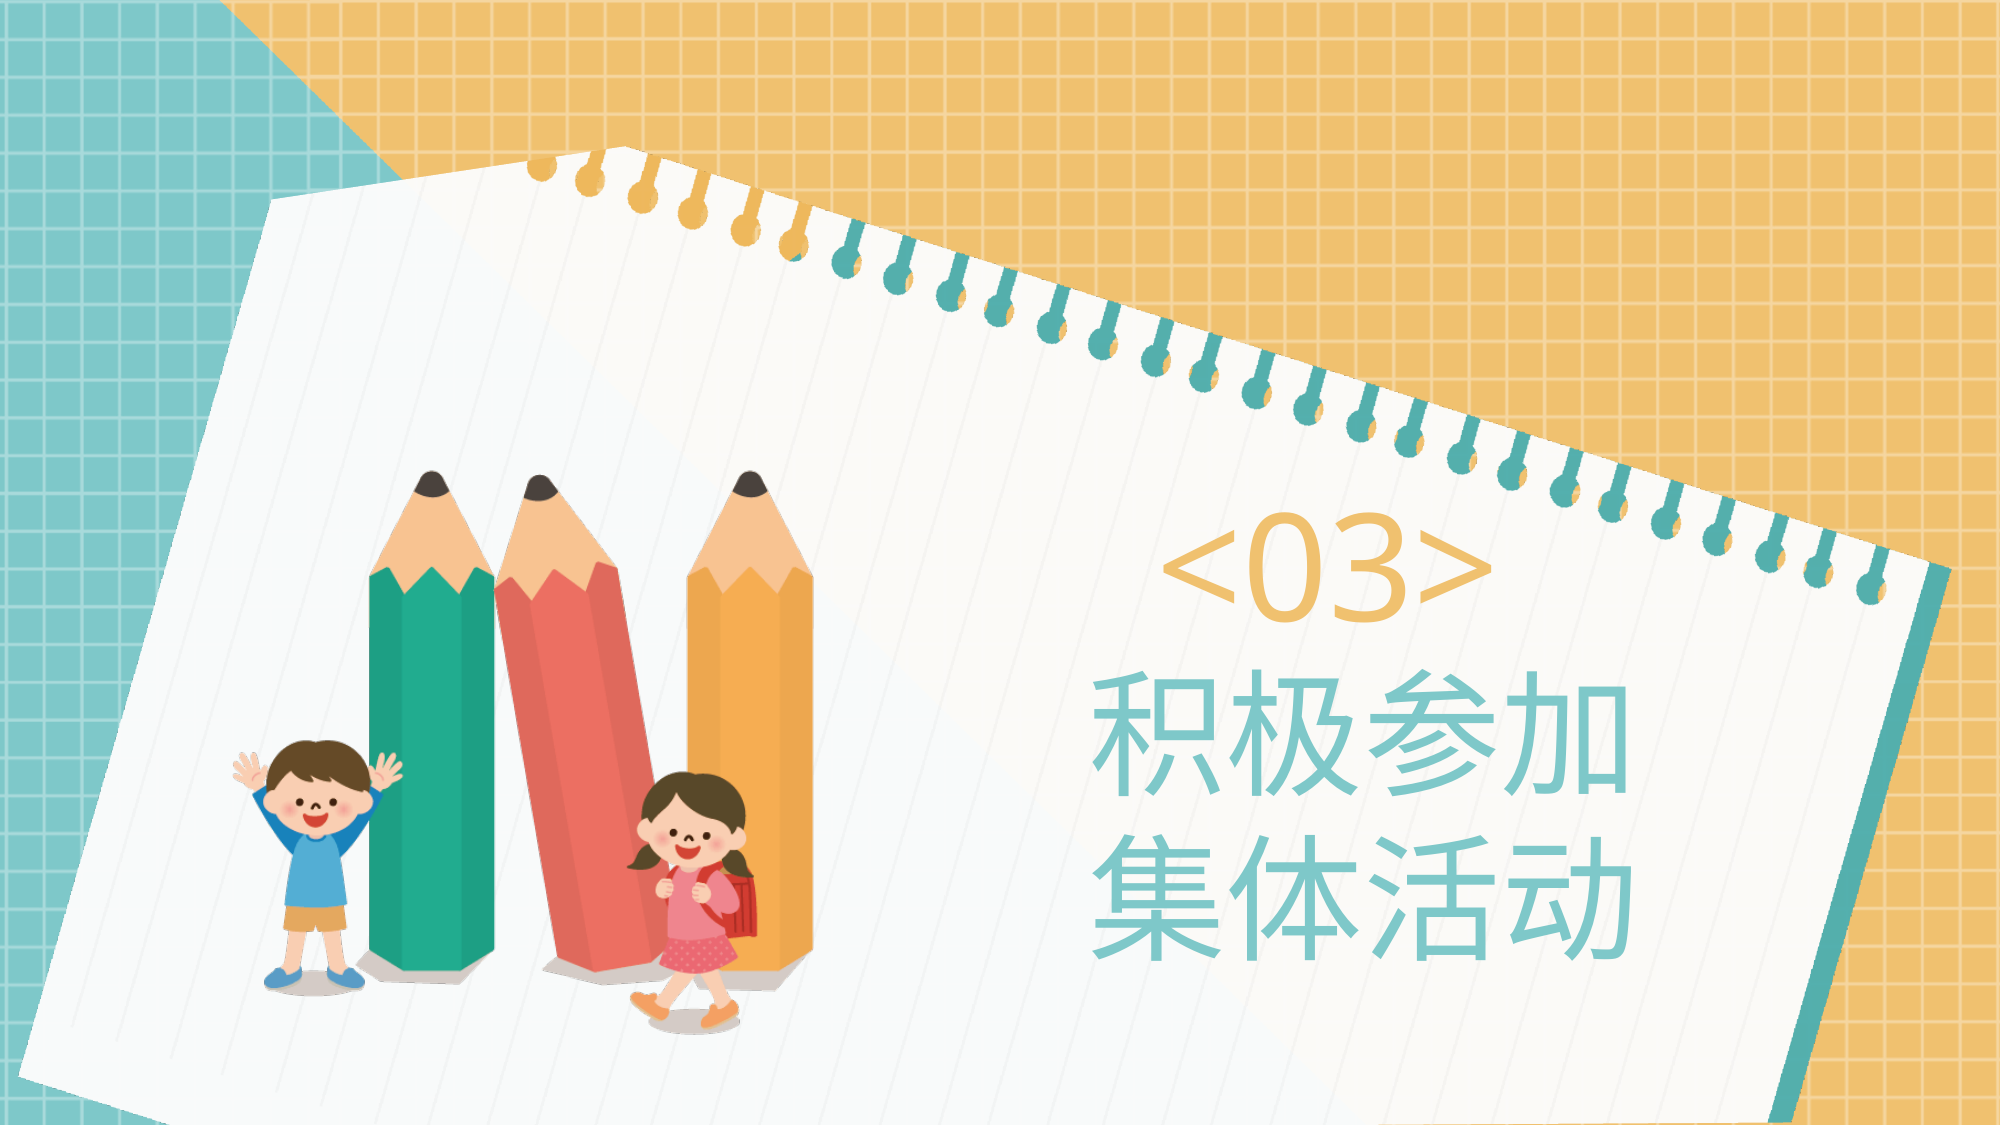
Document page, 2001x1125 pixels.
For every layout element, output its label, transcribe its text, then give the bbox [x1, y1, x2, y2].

text_box 积极参加 集体活动 [1073, 640, 1746, 985]
picture [0, 0, 2000, 1125]
text_box <03> [1141, 463, 1637, 640]
